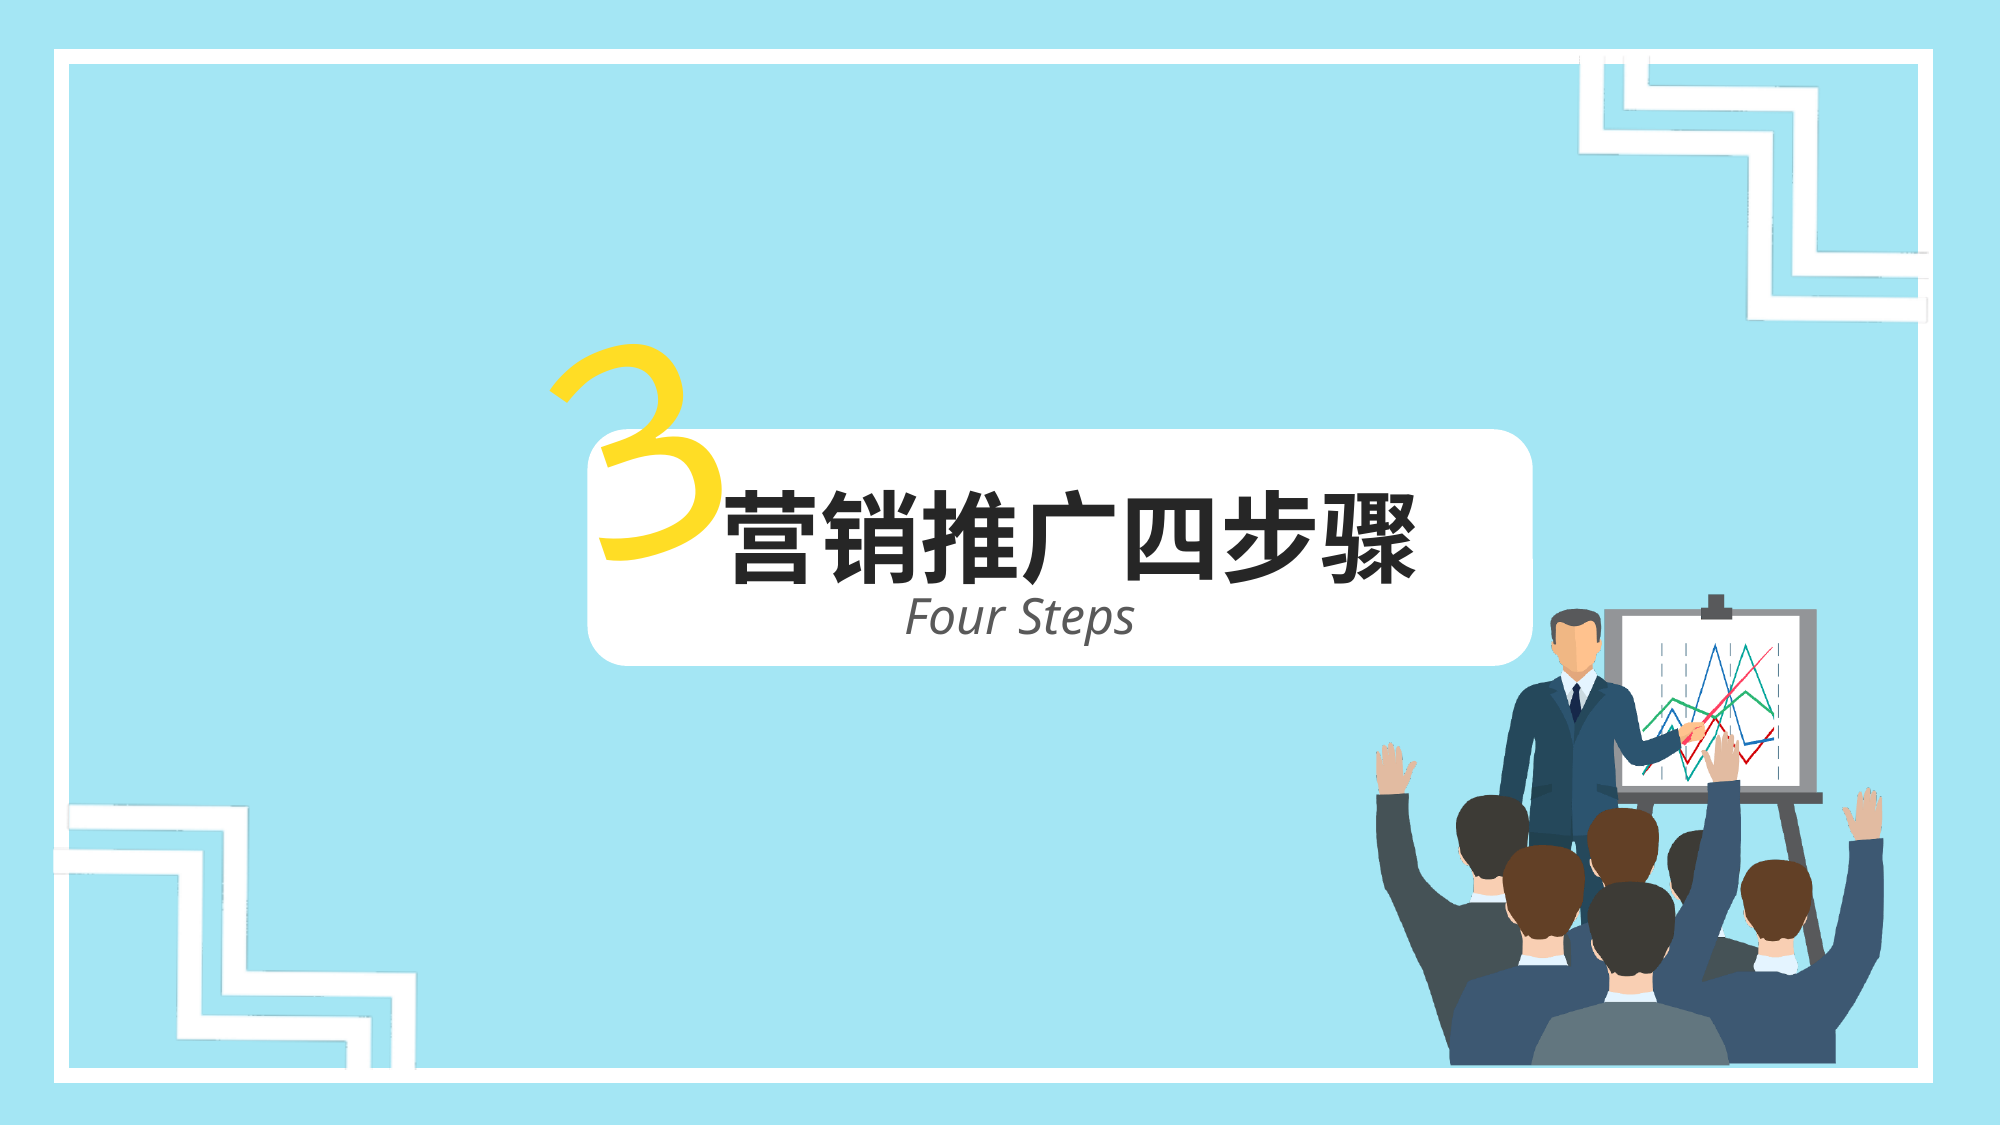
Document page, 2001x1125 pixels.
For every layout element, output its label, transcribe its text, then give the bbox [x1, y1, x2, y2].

picture [21, 548, 544, 1067]
text_box 3 [487, 244, 721, 639]
picture [1444, 58, 1967, 578]
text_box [654, 468, 1487, 653]
picture [1359, 584, 1887, 1098]
